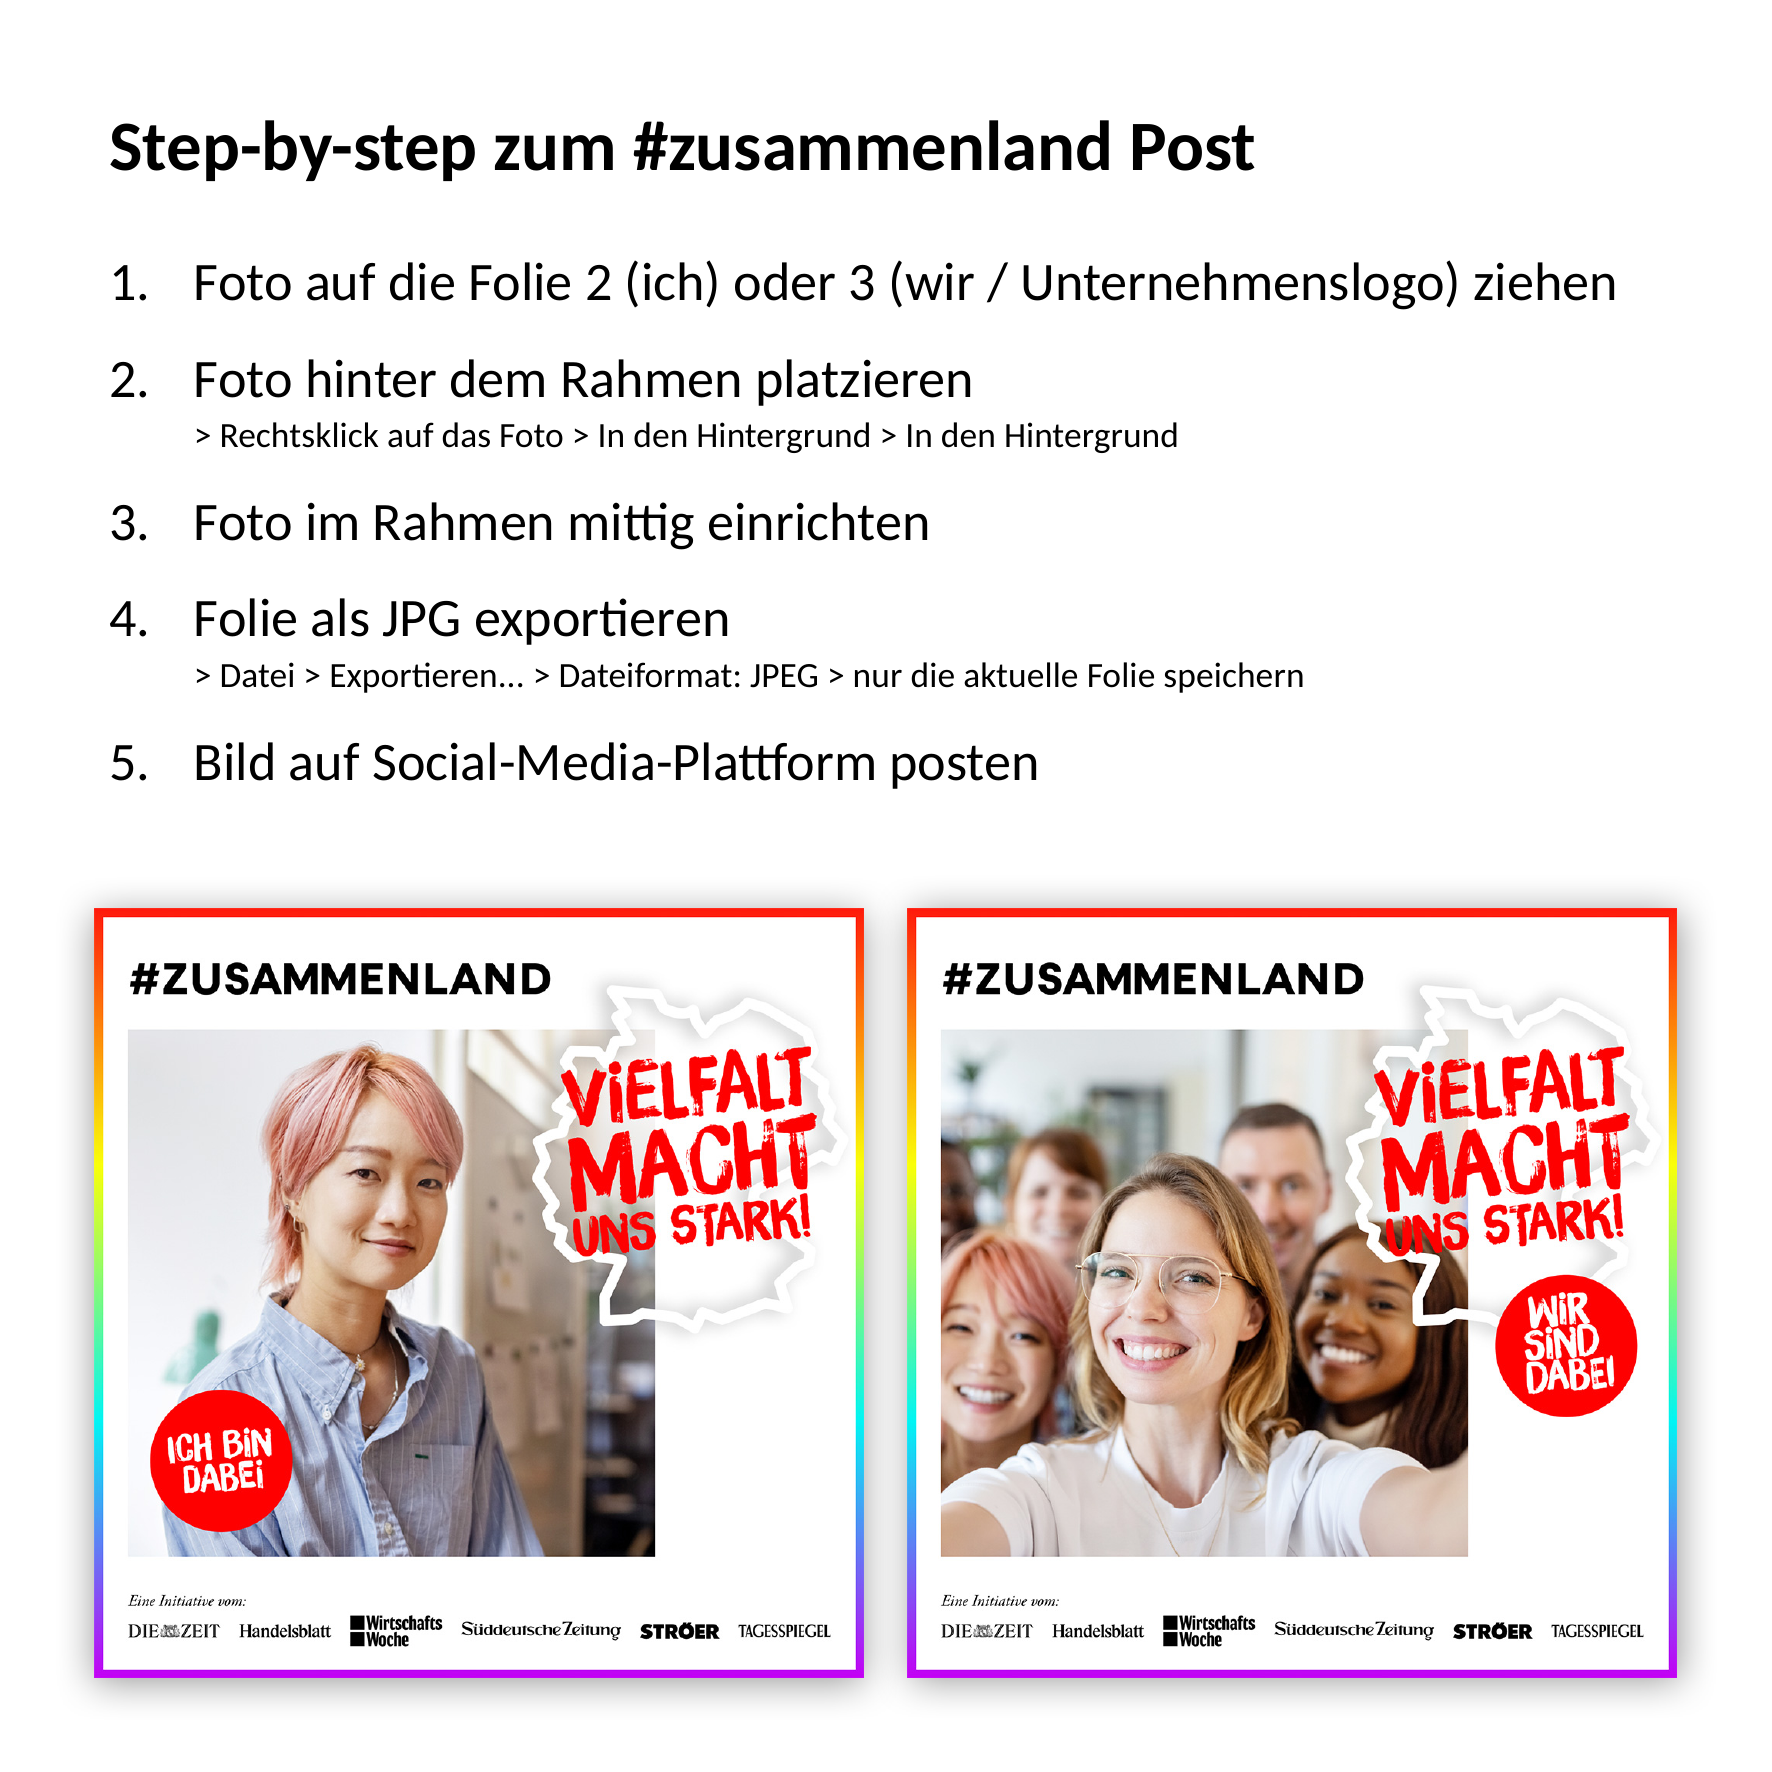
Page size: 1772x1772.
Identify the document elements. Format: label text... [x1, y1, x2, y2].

picture [94, 908, 864, 1678]
picture [907, 908, 1677, 1678]
list Foto auf die Folie 2 (ich) oder 3 (wir / Unternehmenslogo) ziehen Foto hinter dem Rahmen platzieren > Rechtsklick auf das Foto > In den Hintergrund > In den Hintergrund Foto im Rahmen mittig einrichten Folie als JPG exportieren > Datei > Exportieren... > Dateiformat: JPEG > nur die aktuelle Folie speichern Bild auf Social-Media-Plattform posten [94, 232, 1698, 893]
title Step-by-step zum #zusammenland Post [94, 46, 1623, 232]
